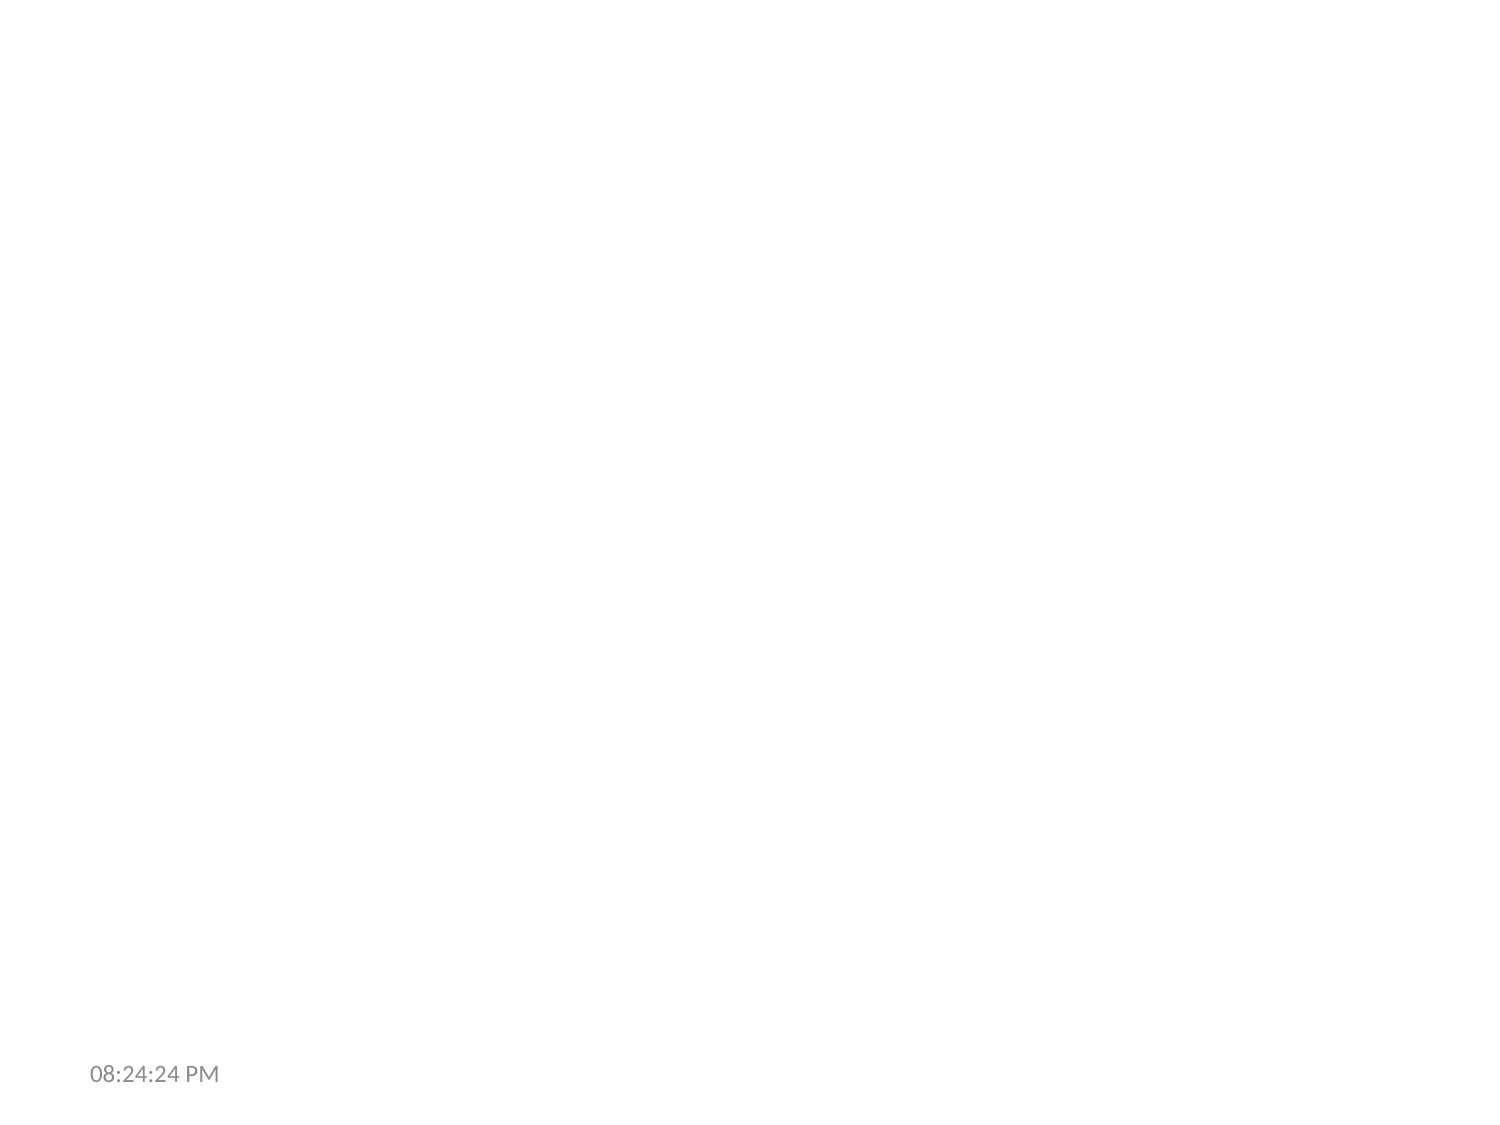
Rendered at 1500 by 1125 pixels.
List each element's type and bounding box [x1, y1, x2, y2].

slide_number [75, 1042, 425, 1103]
